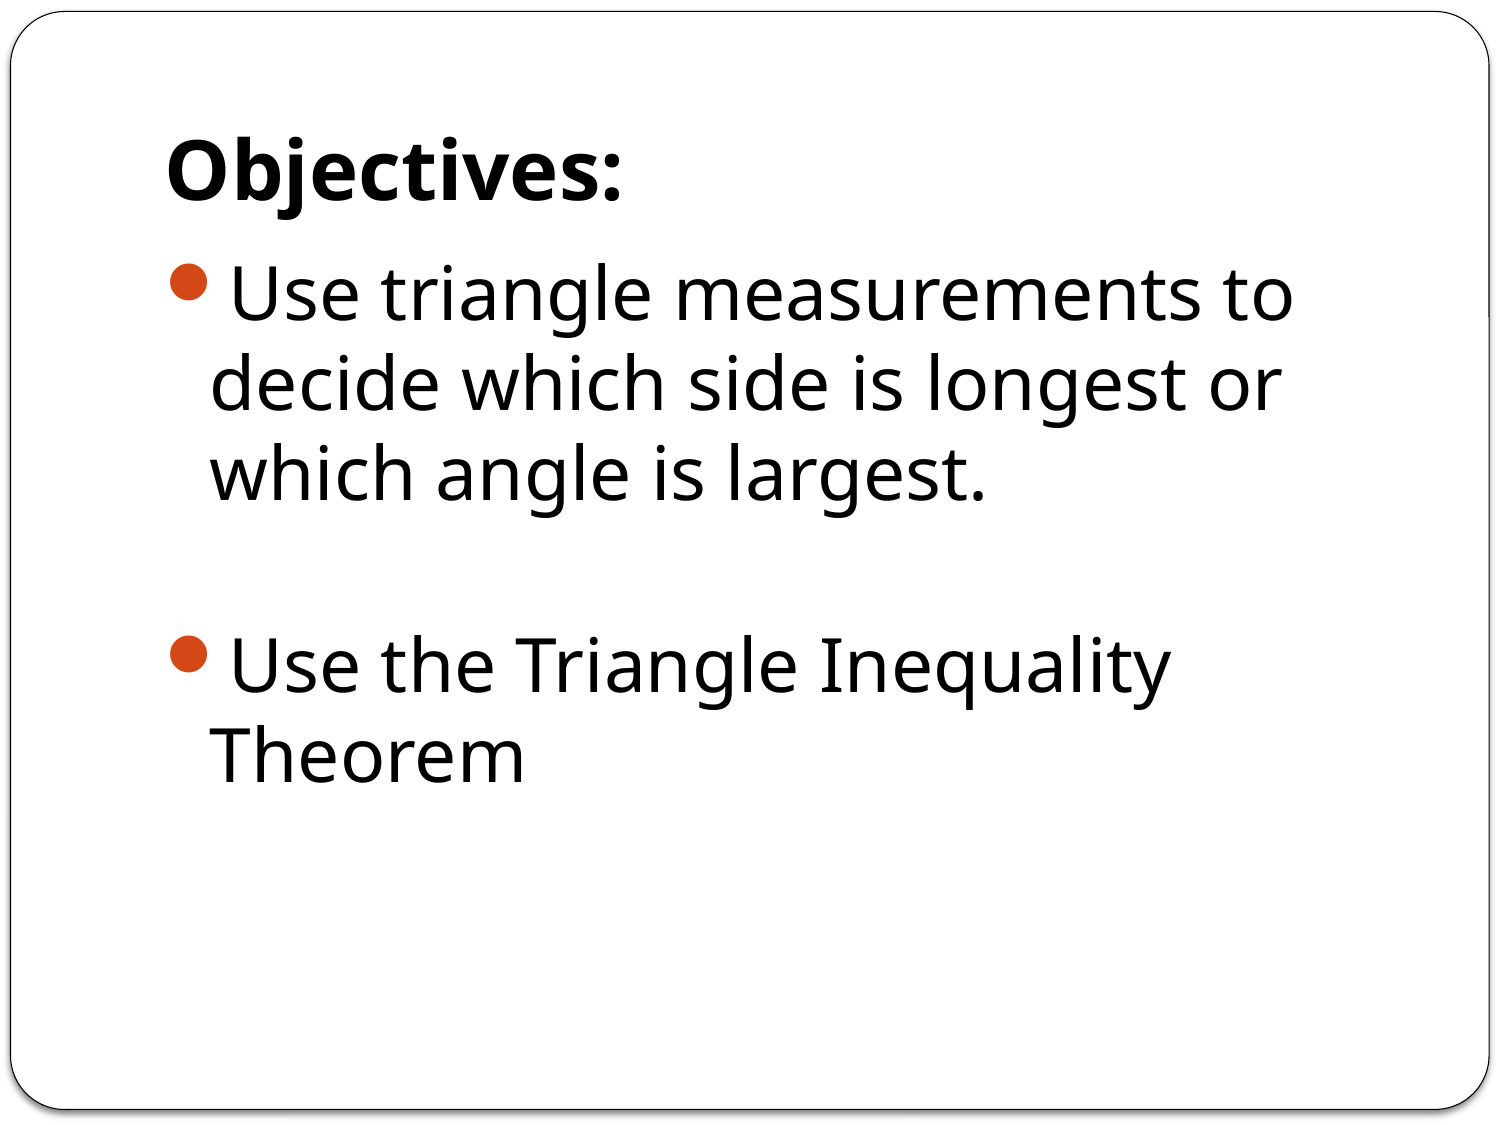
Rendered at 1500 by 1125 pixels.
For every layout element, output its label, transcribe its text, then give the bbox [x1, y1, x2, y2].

list Use triangle measurements to decide which side is longest or which angle is largest. Use the Triangle Inequality Theorem [150, 237, 1425, 988]
title Objectives: [150, 45, 1425, 233]
